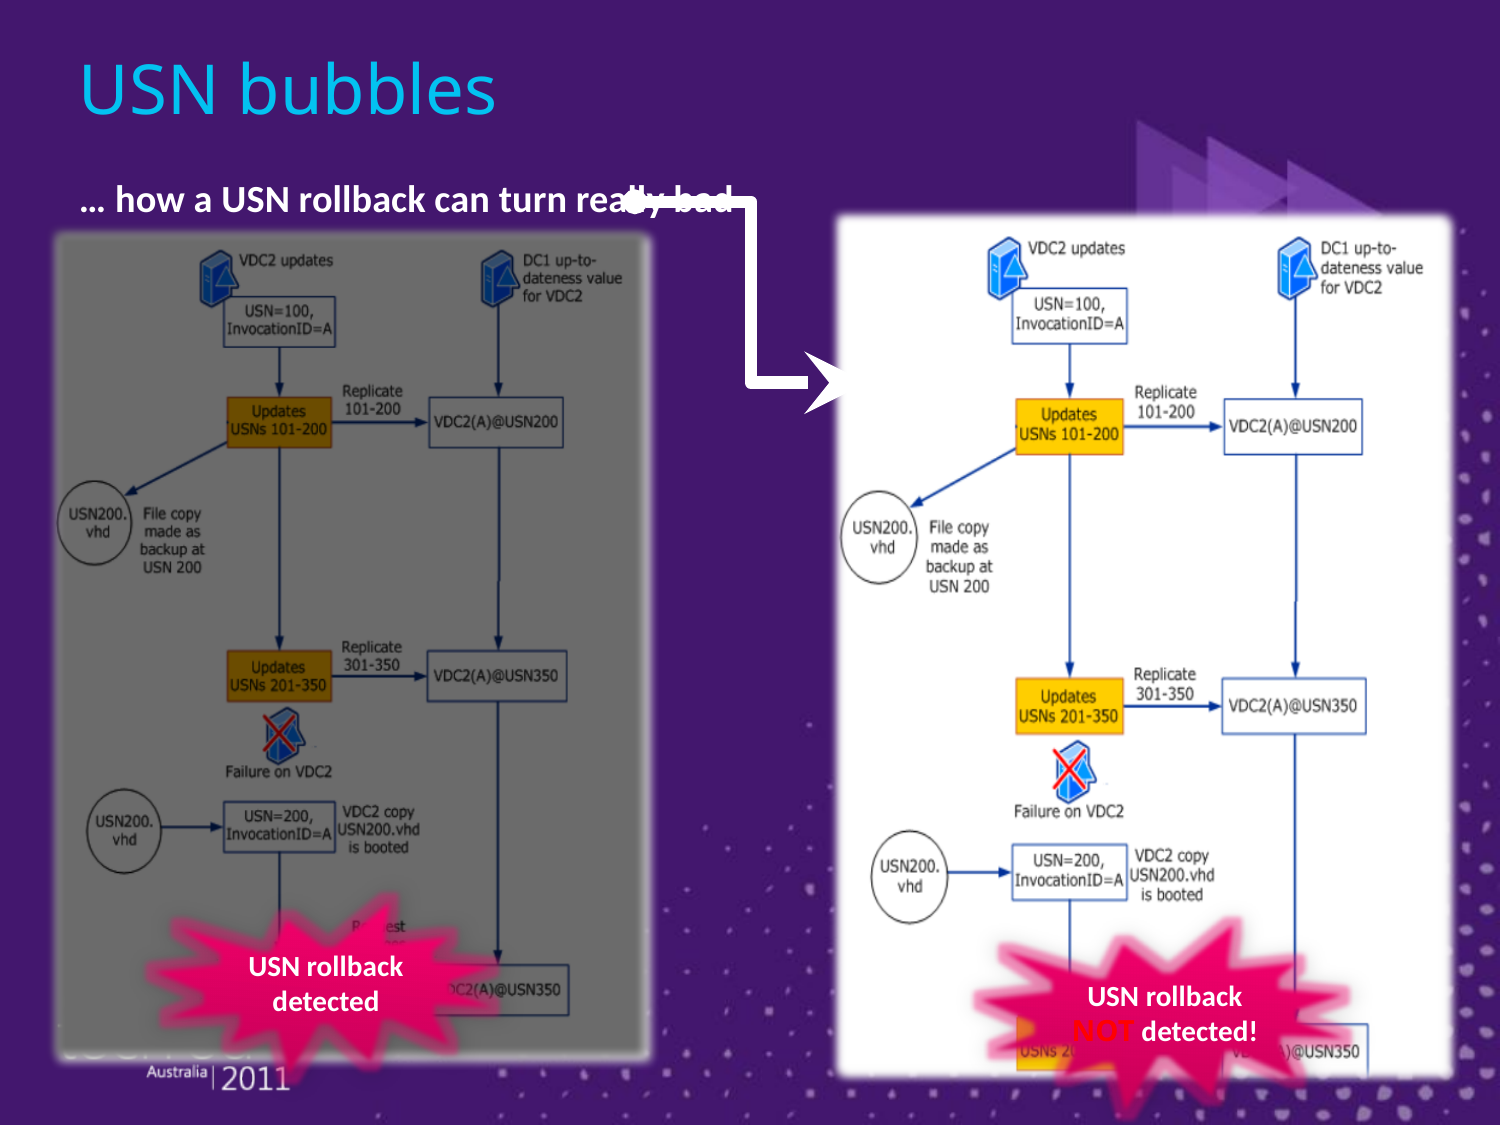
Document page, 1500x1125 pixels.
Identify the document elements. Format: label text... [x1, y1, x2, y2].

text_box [634, 201, 868, 383]
picture [0, 0, 1500, 1125]
title USN bubbles … how a USN rollback can turn really bad [63, 37, 1436, 221]
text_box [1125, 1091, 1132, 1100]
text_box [44, 222, 655, 1090]
